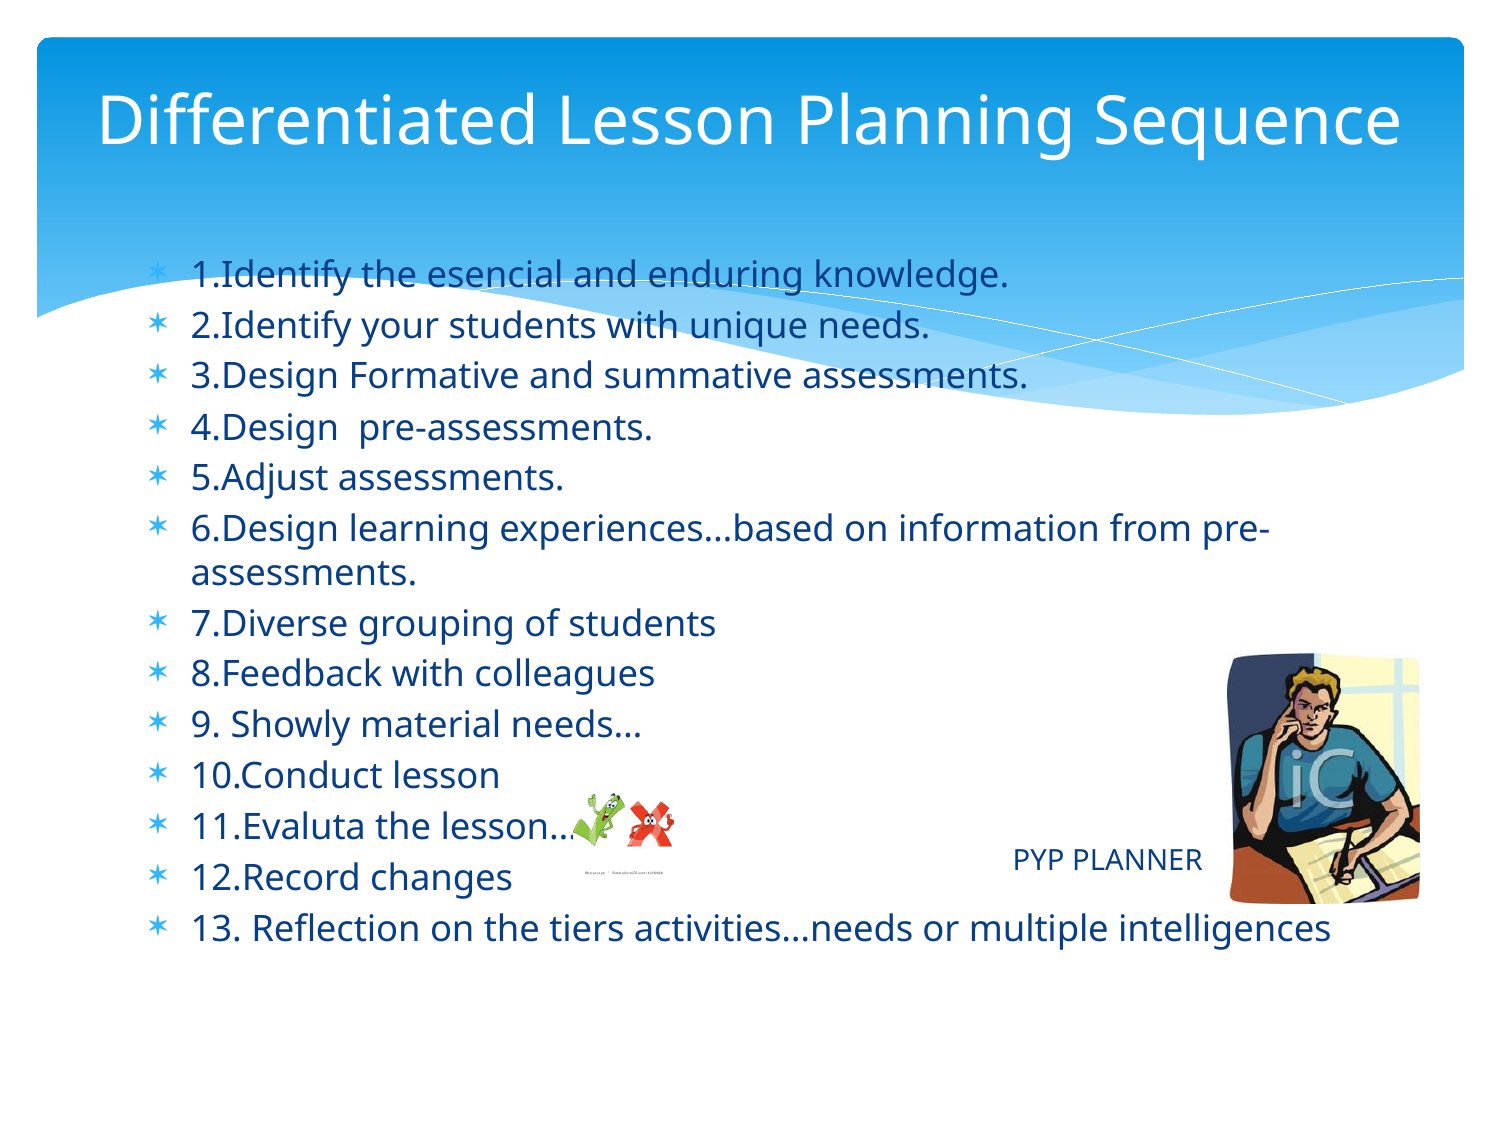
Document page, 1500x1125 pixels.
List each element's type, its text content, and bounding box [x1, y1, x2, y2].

title Differentiated Lesson Planning Sequence [75, 55, 1425, 261]
list 1.Identify the esencial and enduring knowledge. 2.Identify your students with unique needs. 3.Design Formative and summative assessments. 4.Design pre-assessments. 5.Adjust assessments. 6.Design learning experiences…based on information from pre-assessments. 7.Diverse grouping of students 8.Feedback with colleagues 9. Showly material needs… 10.Conduct lesson 11.Evaluta the lesson… 12.Record changes 13. Reflection on the tiers activities…needs or multiple intelligences [134, 261, 1350, 976]
text_box PYP PLANNER [997, 834, 1221, 884]
picture [1227, 653, 1420, 904]
picture [573, 769, 674, 875]
